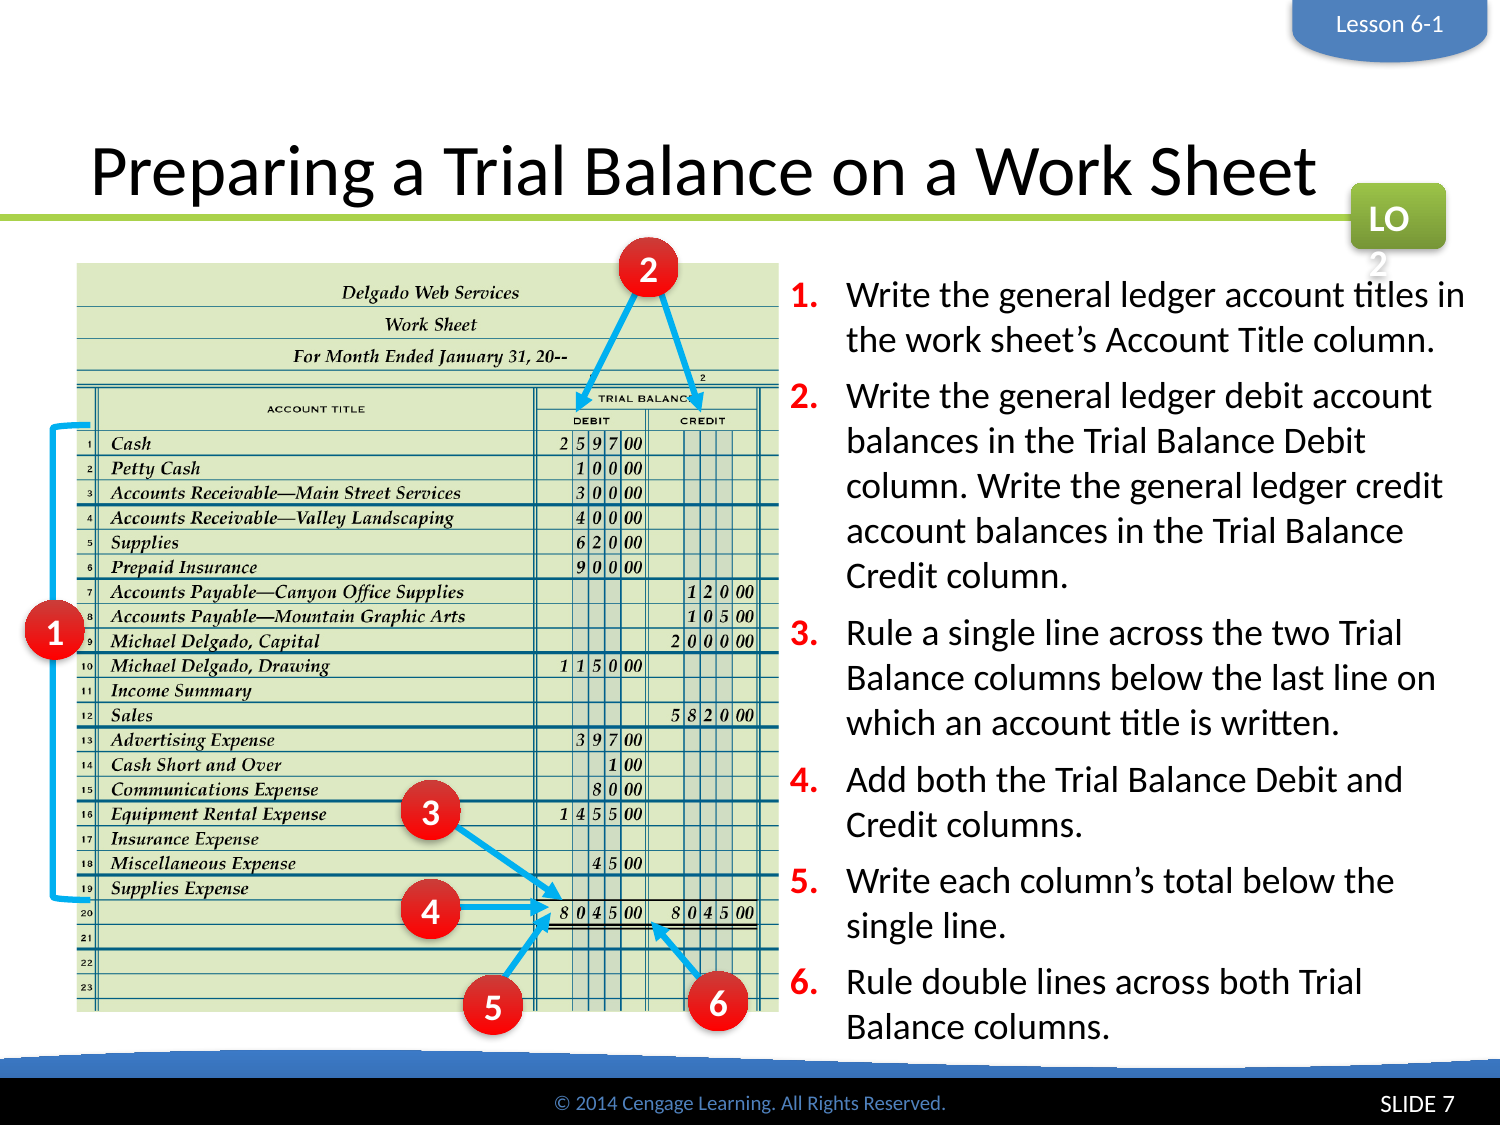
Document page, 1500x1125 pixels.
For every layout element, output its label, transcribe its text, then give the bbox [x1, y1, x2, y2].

picture [97, 655, 532, 676]
picture [97, 926, 463, 947]
picture [622, 803, 699, 824]
picture [552, 1000, 650, 1013]
picture [538, 507, 587, 577]
picture [590, 803, 603, 824]
text_box 2. Write the general ledger debit account balances in the Trial Balance Debit column. Write the general ledger credit account balances in the Trial Balance Credit column. [784, 363, 1500, 604]
picture [702, 581, 758, 650]
picture [702, 457, 758, 503]
text_box LO2 [1350, 183, 1446, 250]
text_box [463, 912, 552, 1036]
picture [622, 704, 699, 725]
picture [75, 262, 575, 454]
picture [552, 951, 587, 997]
picture [622, 729, 699, 750]
picture [702, 729, 758, 750]
picture [590, 877, 603, 947]
picture [538, 655, 587, 676]
picture [97, 803, 400, 824]
text_box 1. Write the general ledger account titles in the work sheet’s Account Title column. [781, 262, 1500, 363]
text_box 6. Rule double lines across both Trial Balance columns. [774, 949, 1500, 1055]
picture [606, 655, 619, 676]
picture [606, 679, 619, 701]
picture [590, 729, 603, 750]
picture [590, 655, 603, 676]
picture [622, 655, 699, 676]
picture [606, 951, 619, 997]
picture [702, 753, 758, 799]
picture [622, 753, 699, 799]
picture [97, 827, 400, 873]
picture [97, 507, 532, 577]
picture [702, 827, 758, 873]
picture [97, 877, 400, 923]
picture [606, 803, 619, 824]
picture [622, 507, 699, 577]
picture [538, 581, 587, 650]
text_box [1292, 0, 1488, 63]
picture [97, 389, 532, 454]
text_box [400, 878, 550, 940]
picture [622, 457, 699, 503]
picture [606, 457, 619, 503]
title Preparing a Trial Balance on a Work Sheet [75, 29, 1350, 218]
picture [97, 704, 532, 725]
picture [590, 457, 603, 503]
picture [606, 704, 619, 725]
picture [590, 827, 603, 873]
picture [702, 877, 758, 947]
picture [702, 655, 758, 676]
picture [702, 803, 758, 824]
picture [538, 704, 587, 725]
picture [563, 827, 587, 873]
picture [622, 951, 650, 997]
picture [590, 753, 603, 799]
picture [590, 507, 603, 577]
picture [563, 803, 587, 824]
picture [606, 877, 619, 947]
picture [538, 389, 758, 454]
picture [590, 679, 603, 701]
picture [702, 704, 758, 725]
text_box 4. Add both the Trial Balance Debit and Credit columns. [784, 747, 1500, 848]
picture [606, 729, 619, 750]
picture [97, 729, 532, 750]
picture [622, 581, 699, 650]
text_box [650, 921, 749, 1032]
slide_number SLIDE 7 [1170, 1080, 1470, 1125]
picture [550, 877, 587, 947]
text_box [24, 424, 91, 901]
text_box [575, 237, 702, 413]
picture [590, 704, 603, 725]
picture [97, 679, 532, 701]
picture [702, 262, 780, 1013]
picture [97, 457, 532, 503]
picture [622, 827, 699, 873]
picture [538, 753, 587, 799]
text_box 5. Write each column’s total below the single line. [784, 848, 1500, 949]
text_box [400, 780, 563, 901]
picture [606, 507, 619, 577]
picture [749, 951, 758, 997]
picture [590, 581, 603, 650]
picture [538, 679, 587, 701]
picture [75, 877, 463, 1013]
picture [606, 753, 619, 799]
picture [622, 679, 699, 701]
picture [702, 507, 758, 577]
picture [606, 581, 619, 650]
picture [538, 457, 587, 503]
picture [97, 951, 463, 997]
picture [702, 679, 758, 701]
picture [538, 729, 587, 750]
picture [590, 951, 603, 997]
picture [622, 877, 699, 947]
picture [606, 827, 619, 873]
picture [97, 581, 532, 651]
text_box 3. Rule a single line across the two Trial Balance columns below the last line on which an account title is written. [784, 604, 1500, 747]
picture [97, 753, 532, 799]
